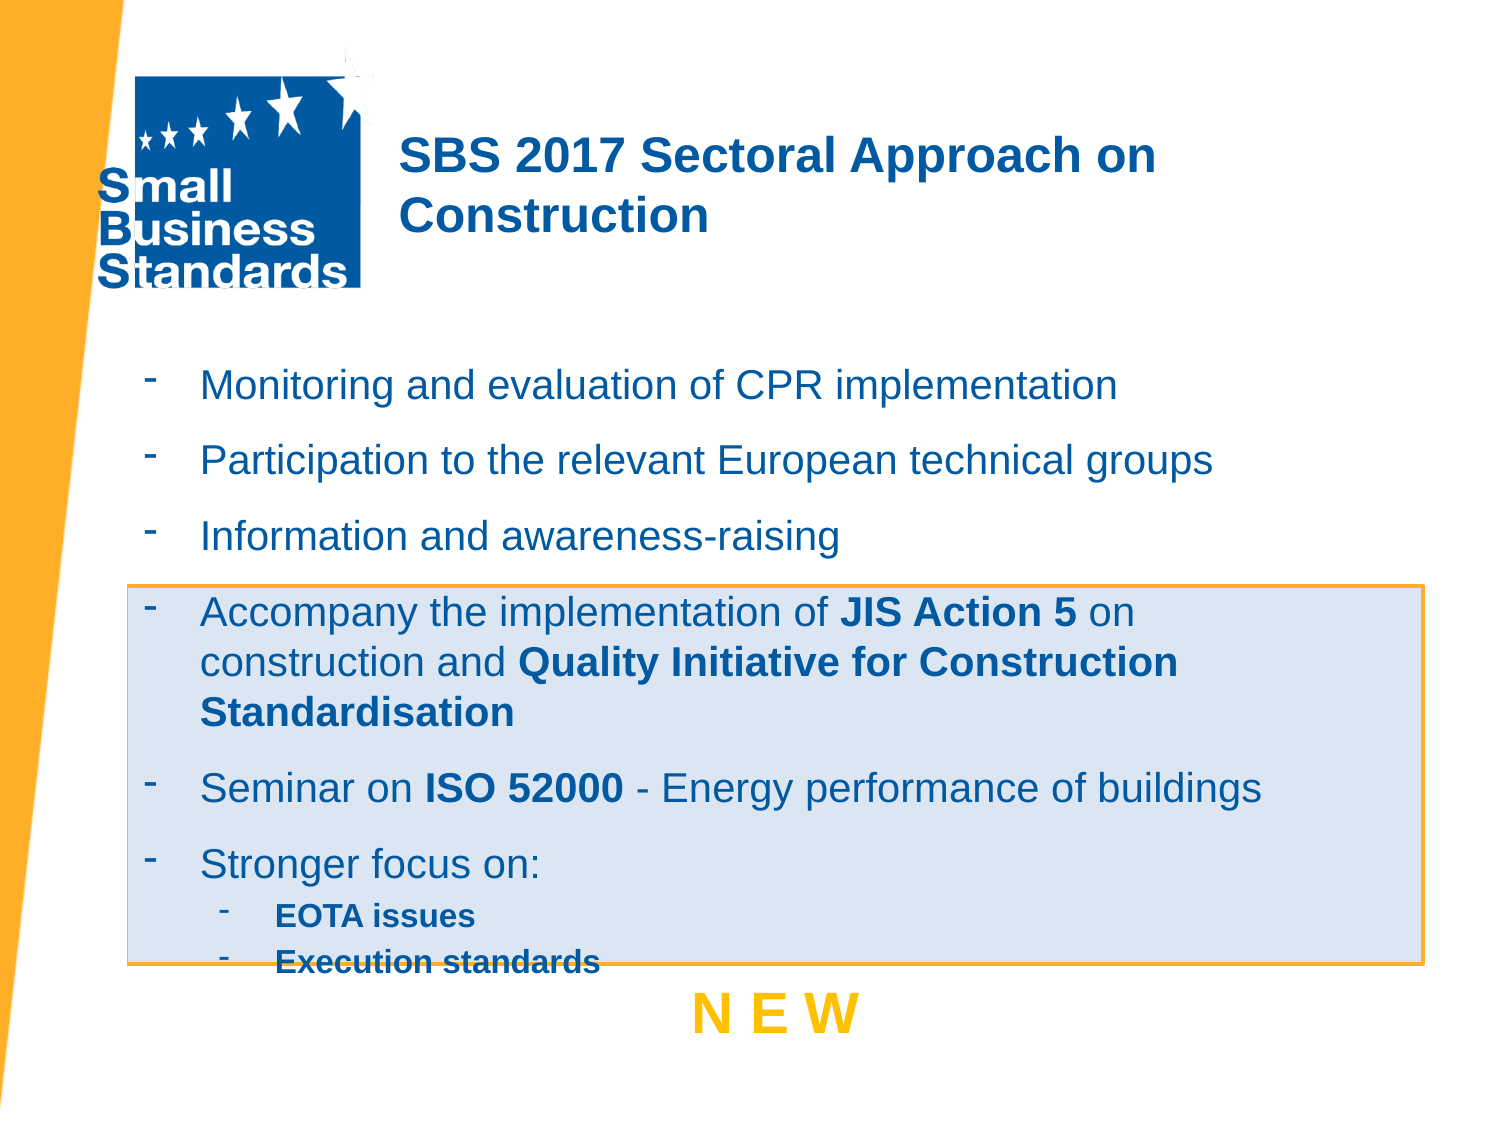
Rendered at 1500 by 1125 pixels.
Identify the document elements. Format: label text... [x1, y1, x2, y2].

text_box [1387, 584, 1425, 966]
text_box N E W [131, 916, 1424, 1105]
text_box SBS 2017 Sectoral Approach on Construction [383, 73, 1435, 291]
subtitle Monitoring and evaluation of CPR implementation Participation to the relevant European technical groups Information and awareness-raising Accompany the implementation of JIS Action 5 on construction and Quality Initiative for Construction Standardisation Seminar on ISO 52000 - Energy performance of buildings Stronger focus on: EOTA issues Execution standards [131, 349, 1387, 916]
picture [0, 0, 374, 1125]
